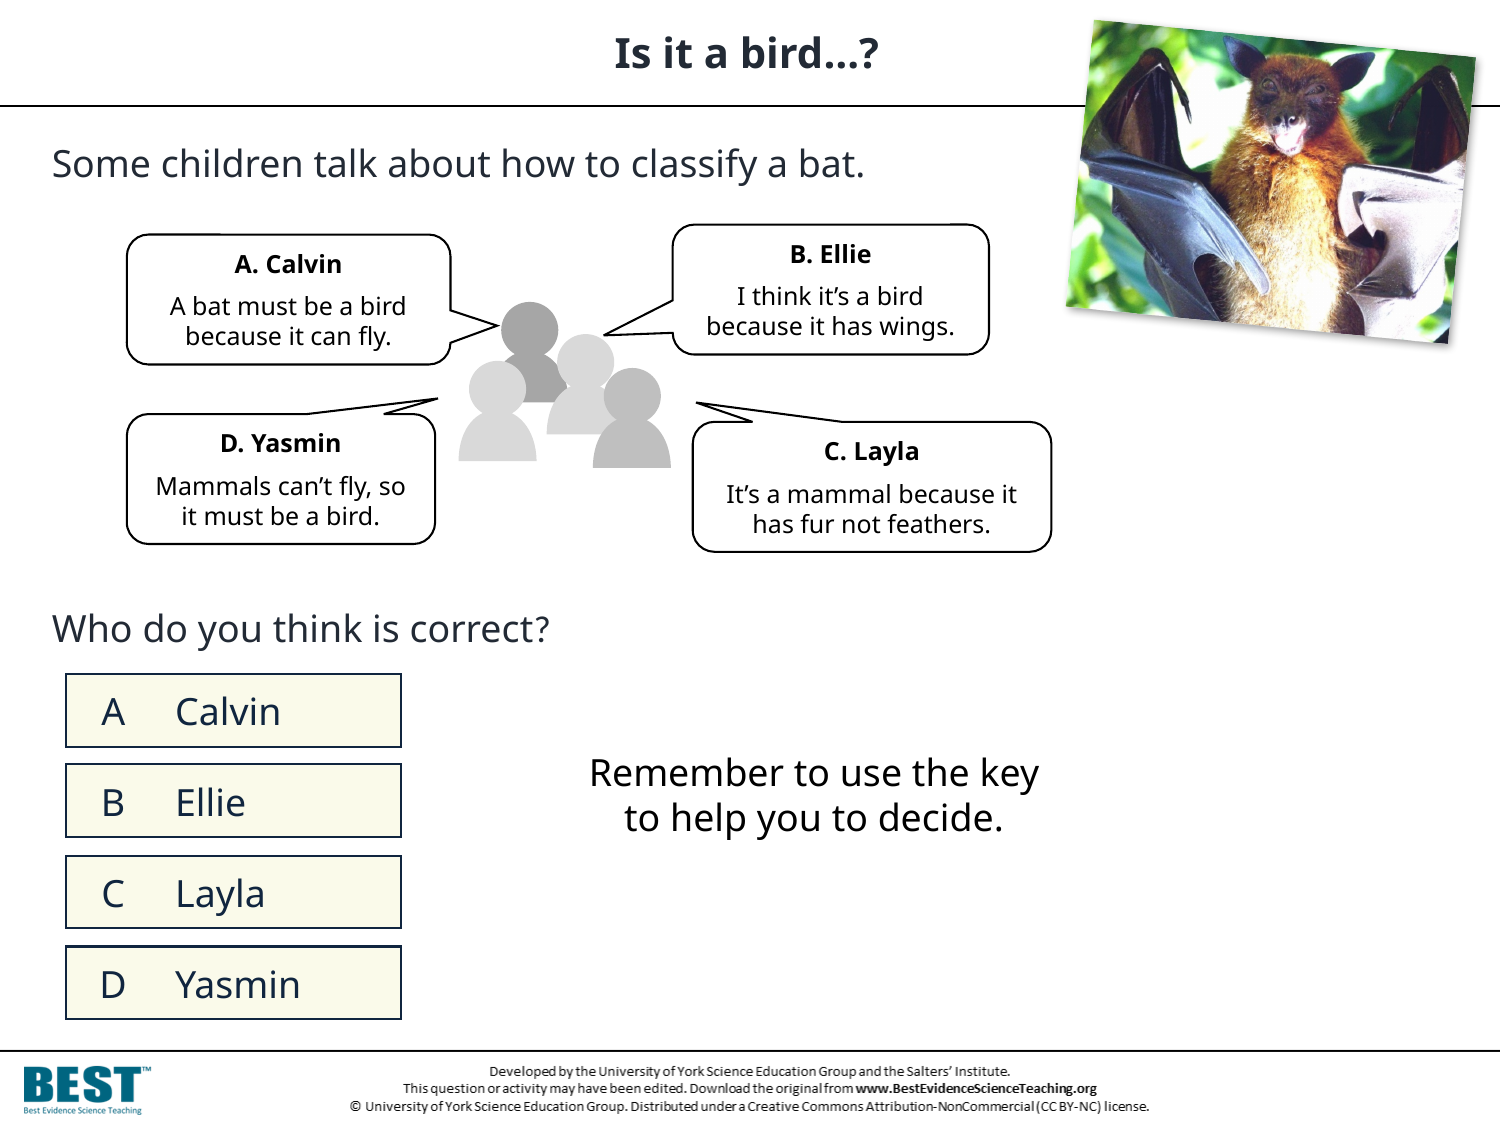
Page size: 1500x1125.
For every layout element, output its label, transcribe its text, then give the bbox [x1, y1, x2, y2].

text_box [546, 334, 625, 435]
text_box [458, 360, 537, 462]
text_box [65, 946, 401, 1020]
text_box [65, 855, 401, 929]
picture [0, 20, 1500, 1125]
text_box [65, 673, 527, 747]
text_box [65, 764, 401, 838]
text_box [490, 301, 569, 403]
text_box Is it a bird…? [23, 4, 1471, 99]
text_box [592, 367, 671, 468]
